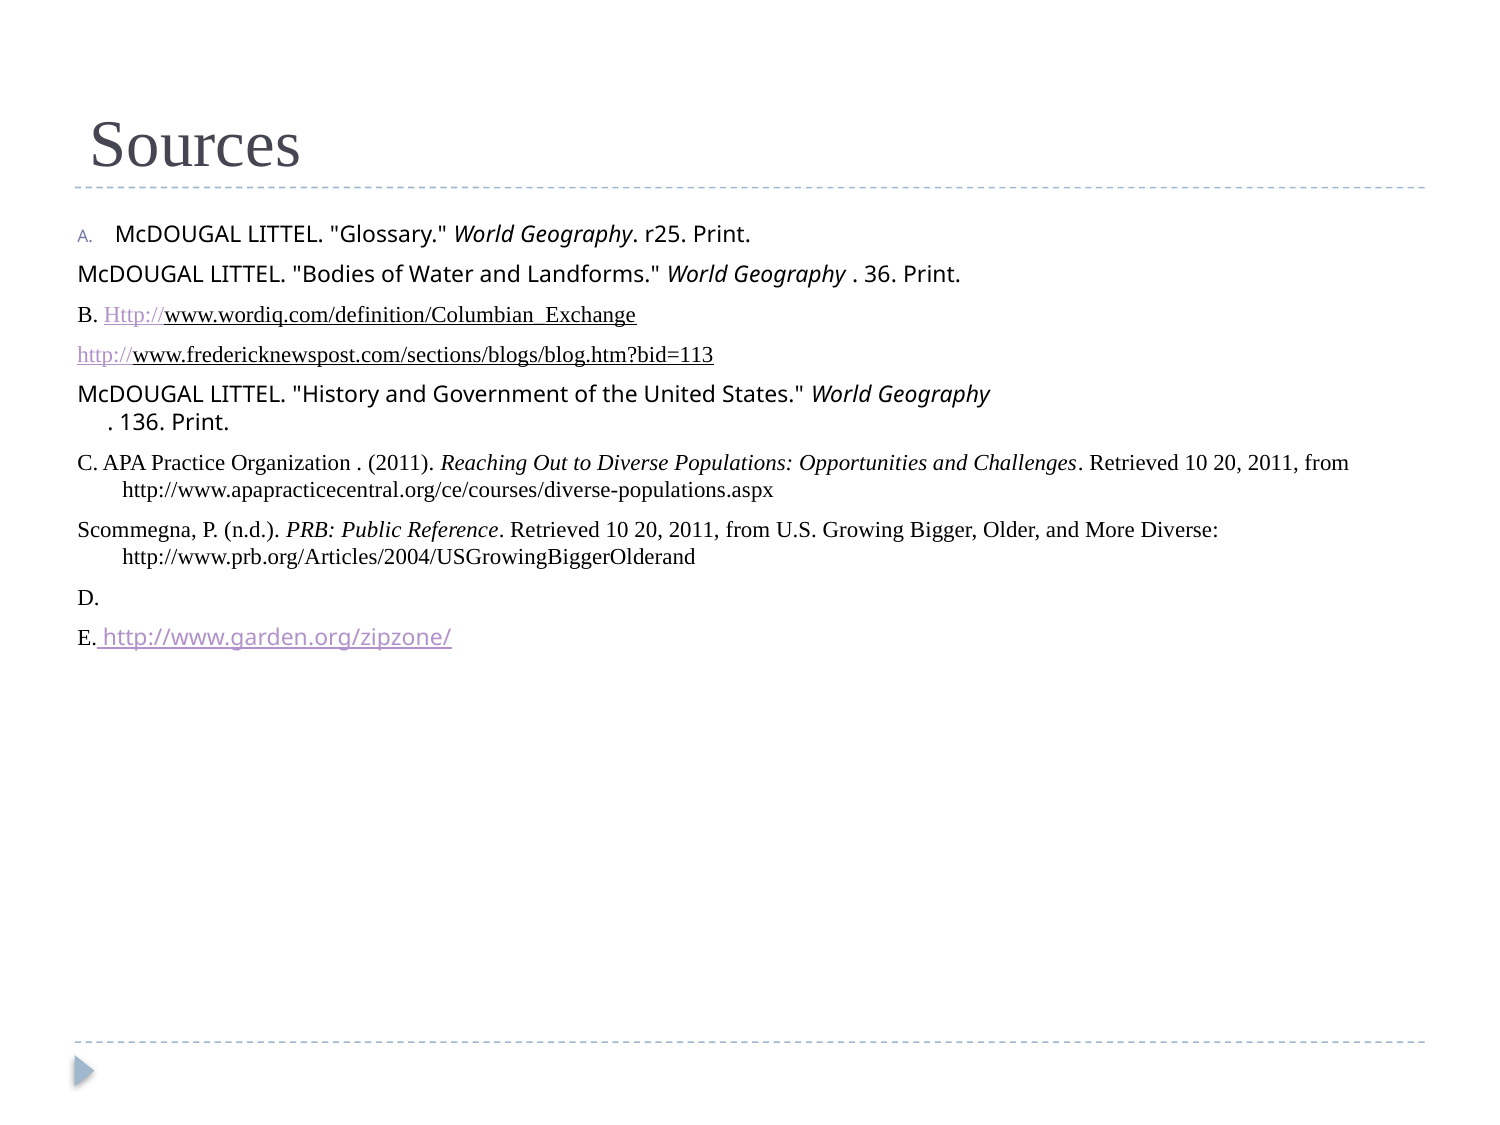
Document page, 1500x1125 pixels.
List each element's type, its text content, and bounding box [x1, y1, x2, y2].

title Sources [75, 24, 1425, 188]
list McDOUGAL LITTEL. "Glossary." World Geography. r25. Print. McDOUGAL LITTEL. "Bodies of Water and Landforms." World Geography . 36. Print. B. Http://www.wordiq.com/definition/Columbian_Exchange http://www.fredericknewspost.com/sections/blogs/blog.htm?bid=113 McDOUGAL LITTEL. "History and Government of the United States." World Geography . 136. Print. C. APA Practice Organization . (2011). Reaching Out to Diverse Populations: Opportunities and Challenges. Retrieved 10 20, 2011, from http://www.apapracticecentral.org/ce/courses/diverse-populations.aspx Scommegna, P. (n.d.). PRB: Public Reference. Retrieved 10 20, 2011, from U.S. Growing Bigger, Older, and More Diverse: http://www.prb.org/Articles/2004/USGrowingBiggerOlderand D. E. http://www.garden.org/zipzone/ [62, 212, 1425, 1075]
